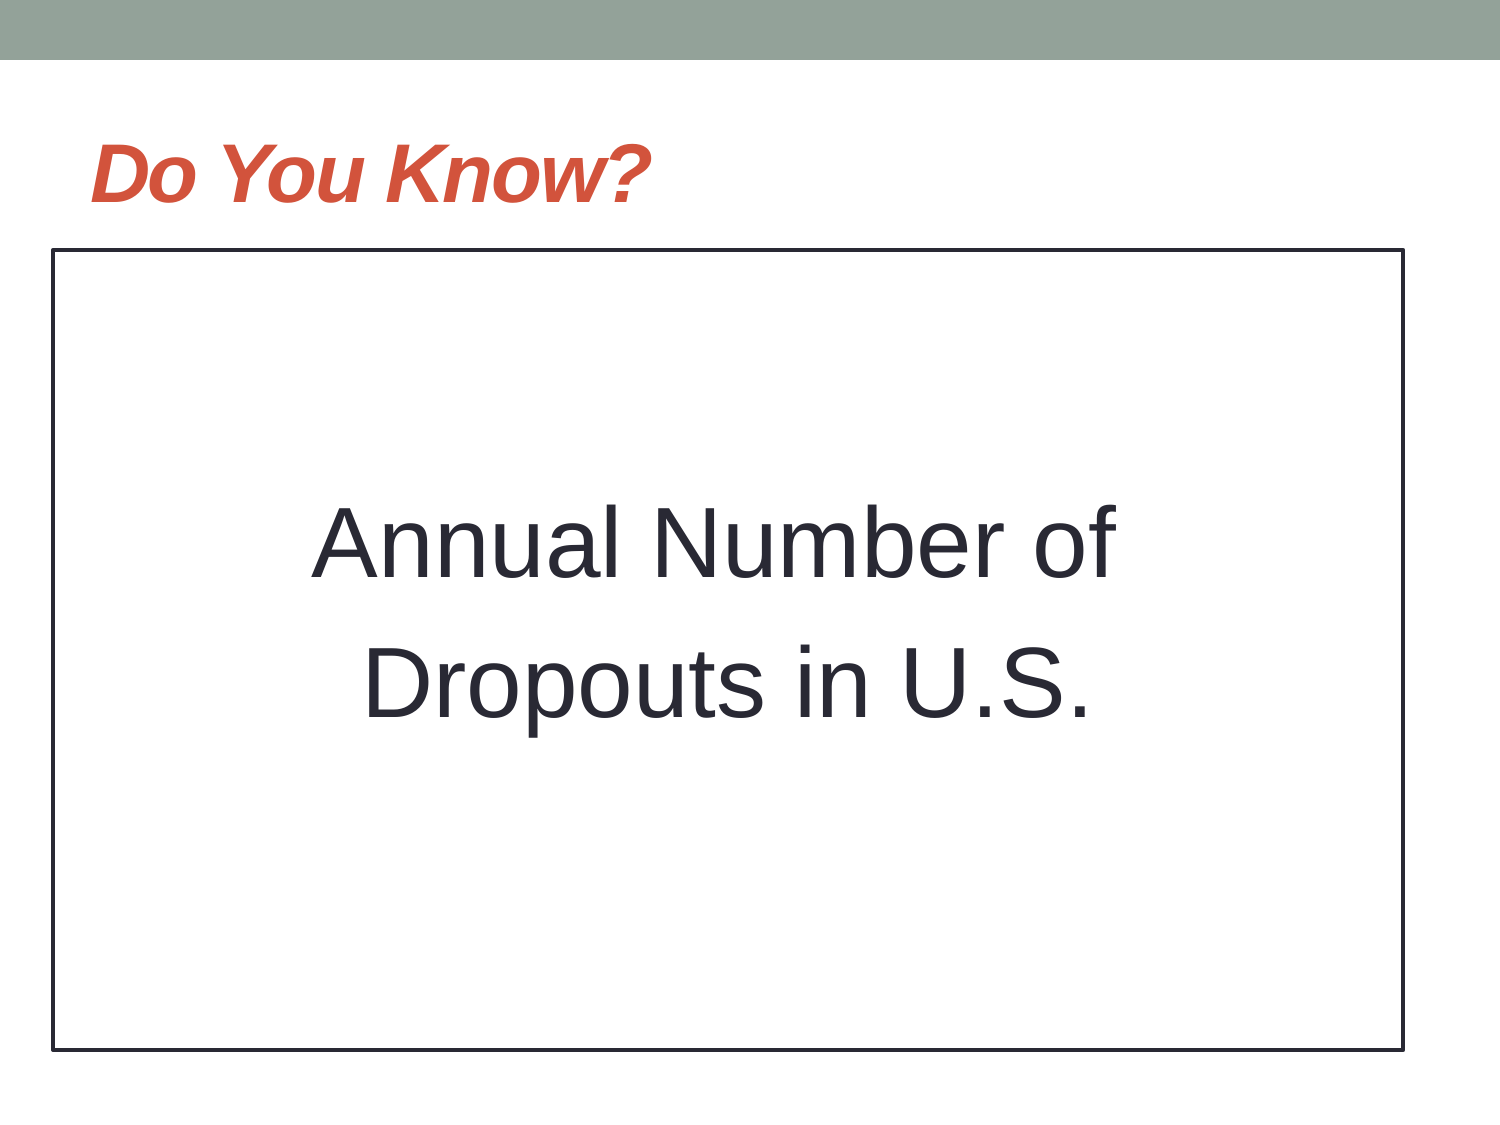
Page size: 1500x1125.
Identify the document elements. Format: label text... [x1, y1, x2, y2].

list Annual Number of Dropouts in U.S. [51, 248, 1405, 1052]
title Do You Know? [75, 87, 1425, 250]
